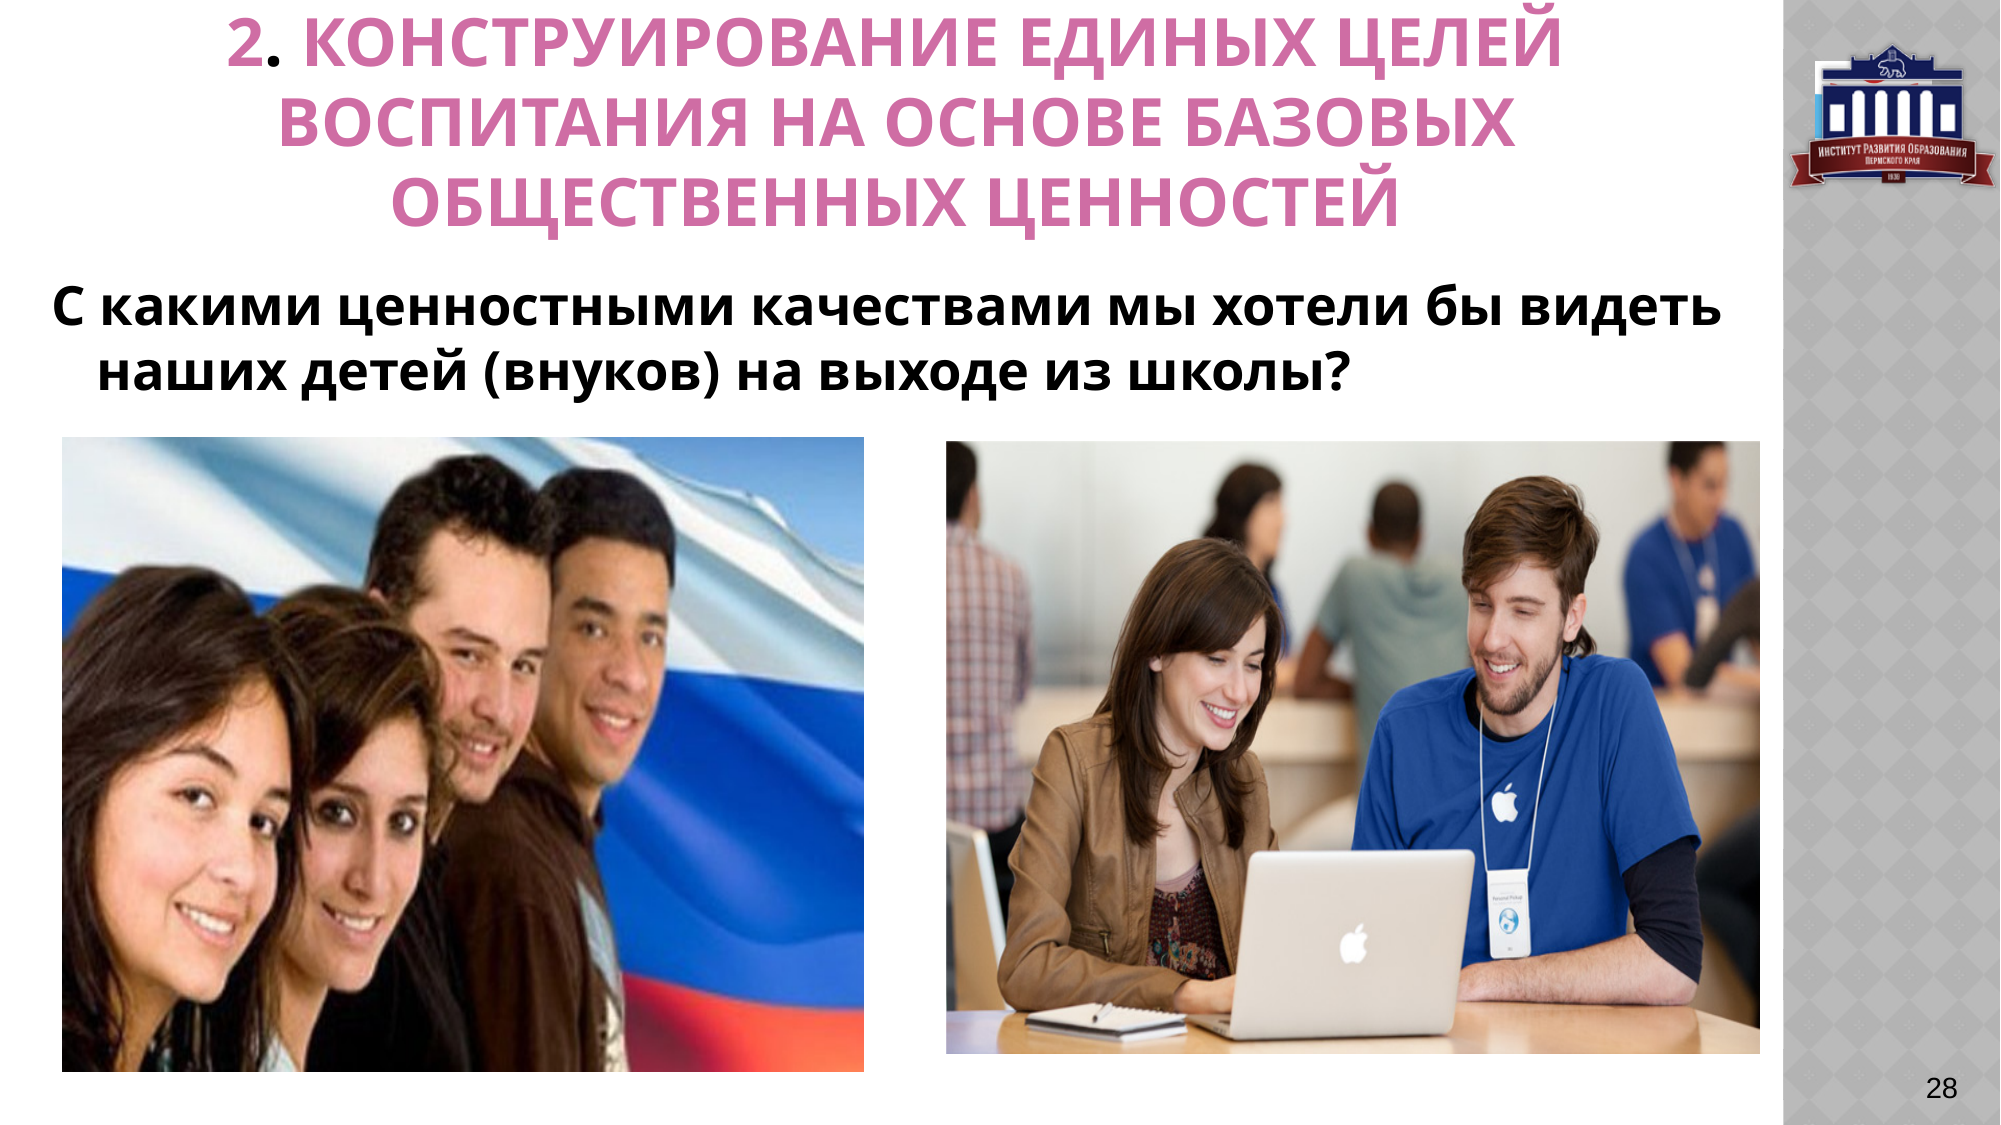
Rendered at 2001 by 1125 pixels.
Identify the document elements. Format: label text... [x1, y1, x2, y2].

title 2. Конструирование единых целей воспитания на основе базовых общественных ценностей [0, 52, 1794, 240]
picture [1784, 38, 2000, 194]
picture [62, 436, 864, 1073]
list С какими ценностными качествами мы хотели бы видеть наших детей (внуков) на выходе из школы? [36, 264, 1747, 1098]
picture [946, 440, 1760, 1055]
